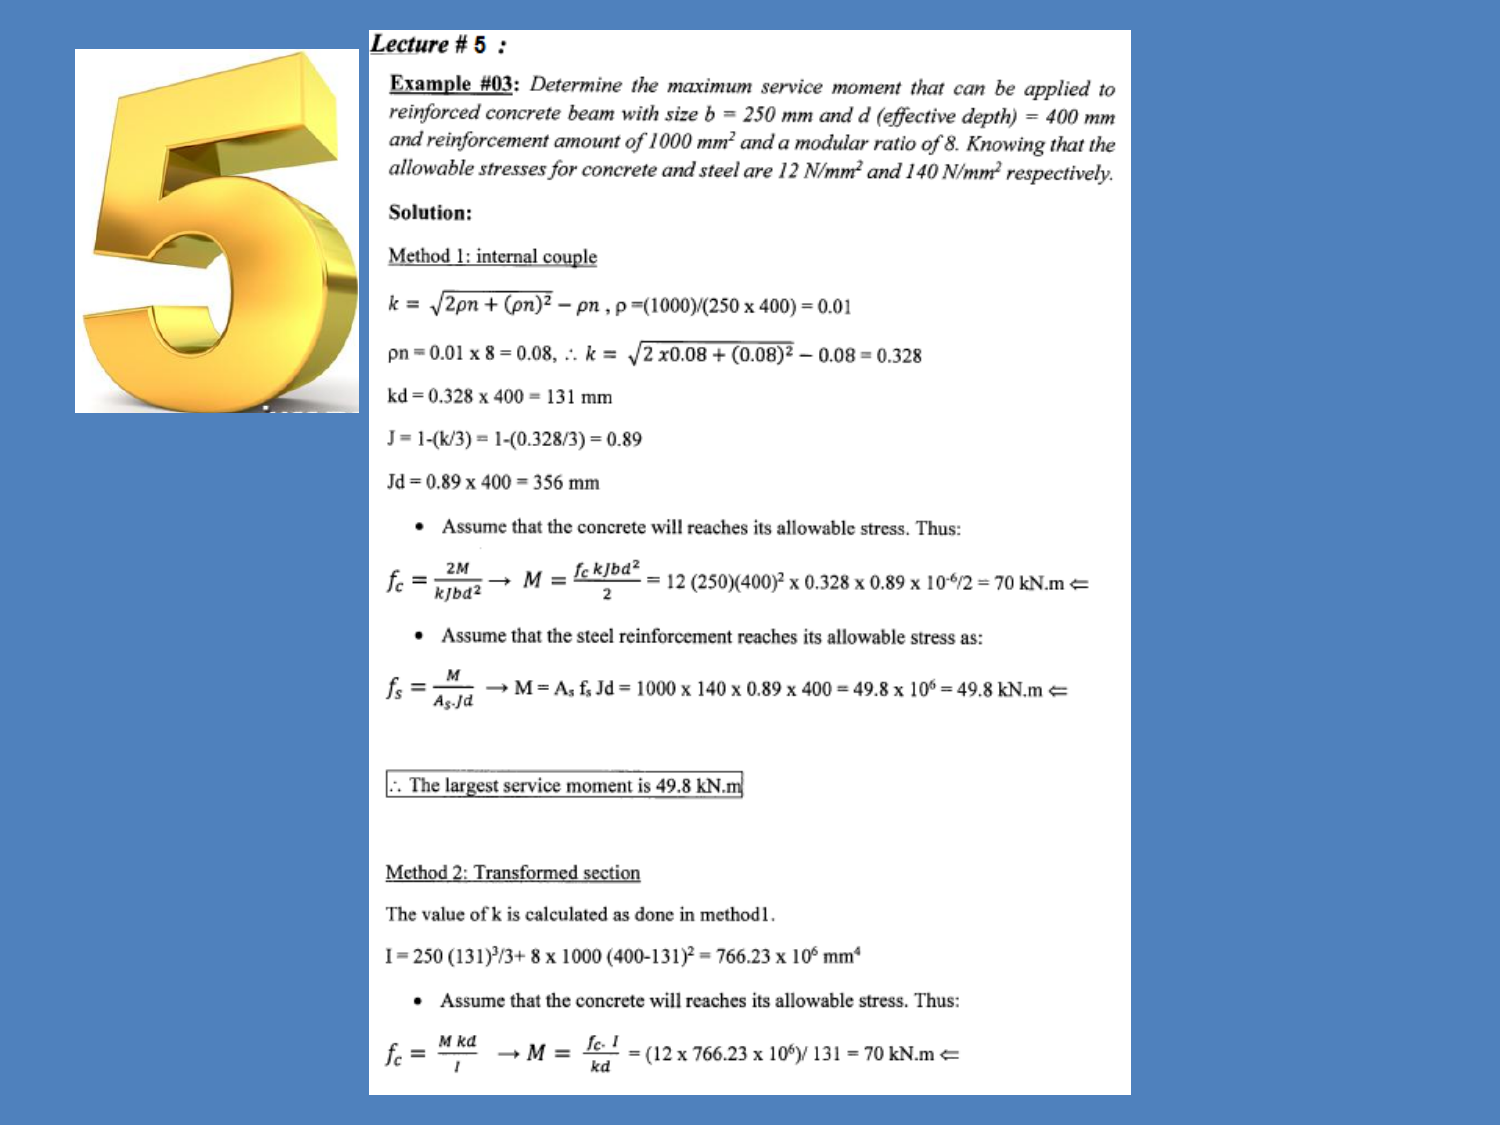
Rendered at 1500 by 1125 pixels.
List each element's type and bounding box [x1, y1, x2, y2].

picture [74, 49, 359, 413]
picture [369, 30, 1131, 1095]
